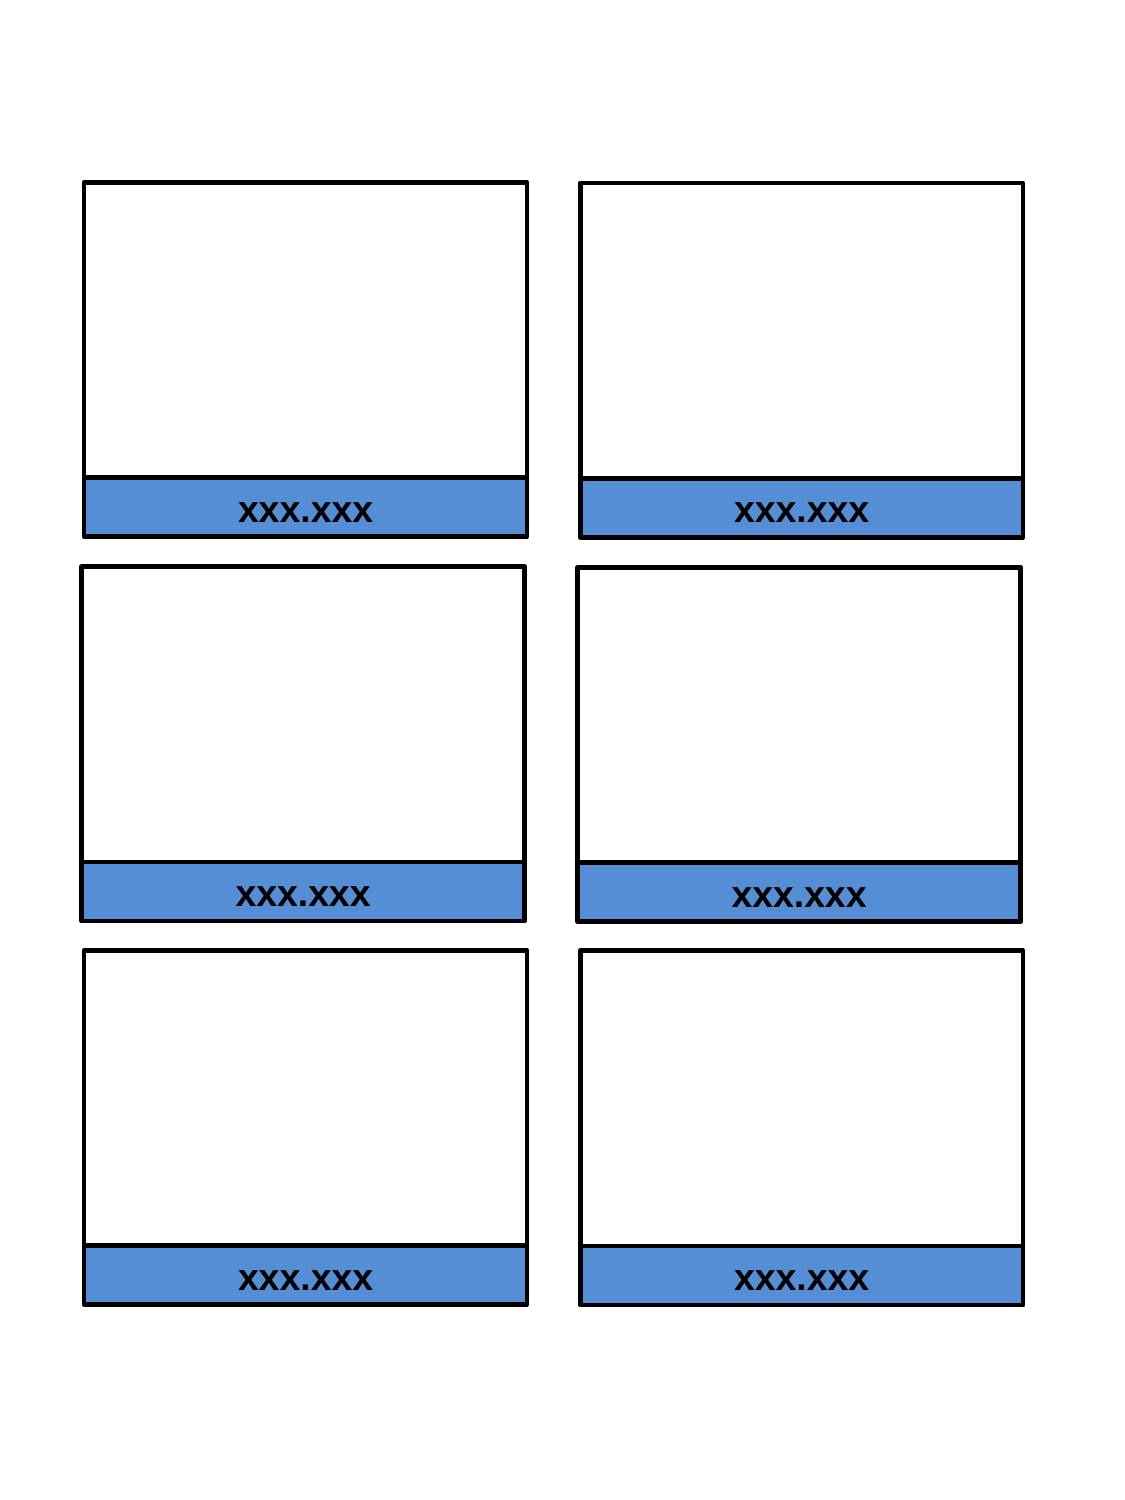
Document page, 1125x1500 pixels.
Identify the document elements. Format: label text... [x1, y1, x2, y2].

text_box [578, 949, 1025, 1244]
text_box [80, 565, 527, 860]
text_box xxx.xxx [576, 860, 1023, 924]
text_box xxx.xxx [82, 1243, 529, 1307]
text_box xxx.xxx [578, 1244, 1025, 1307]
text_box [578, 181, 1025, 476]
text_box [82, 948, 529, 1243]
text_box xxx.xxx [578, 476, 1025, 539]
text_box xxx.xxx [80, 860, 527, 923]
text_box xxx.xxx [82, 476, 529, 539]
text_box [576, 565, 1023, 860]
text_box [82, 180, 529, 476]
